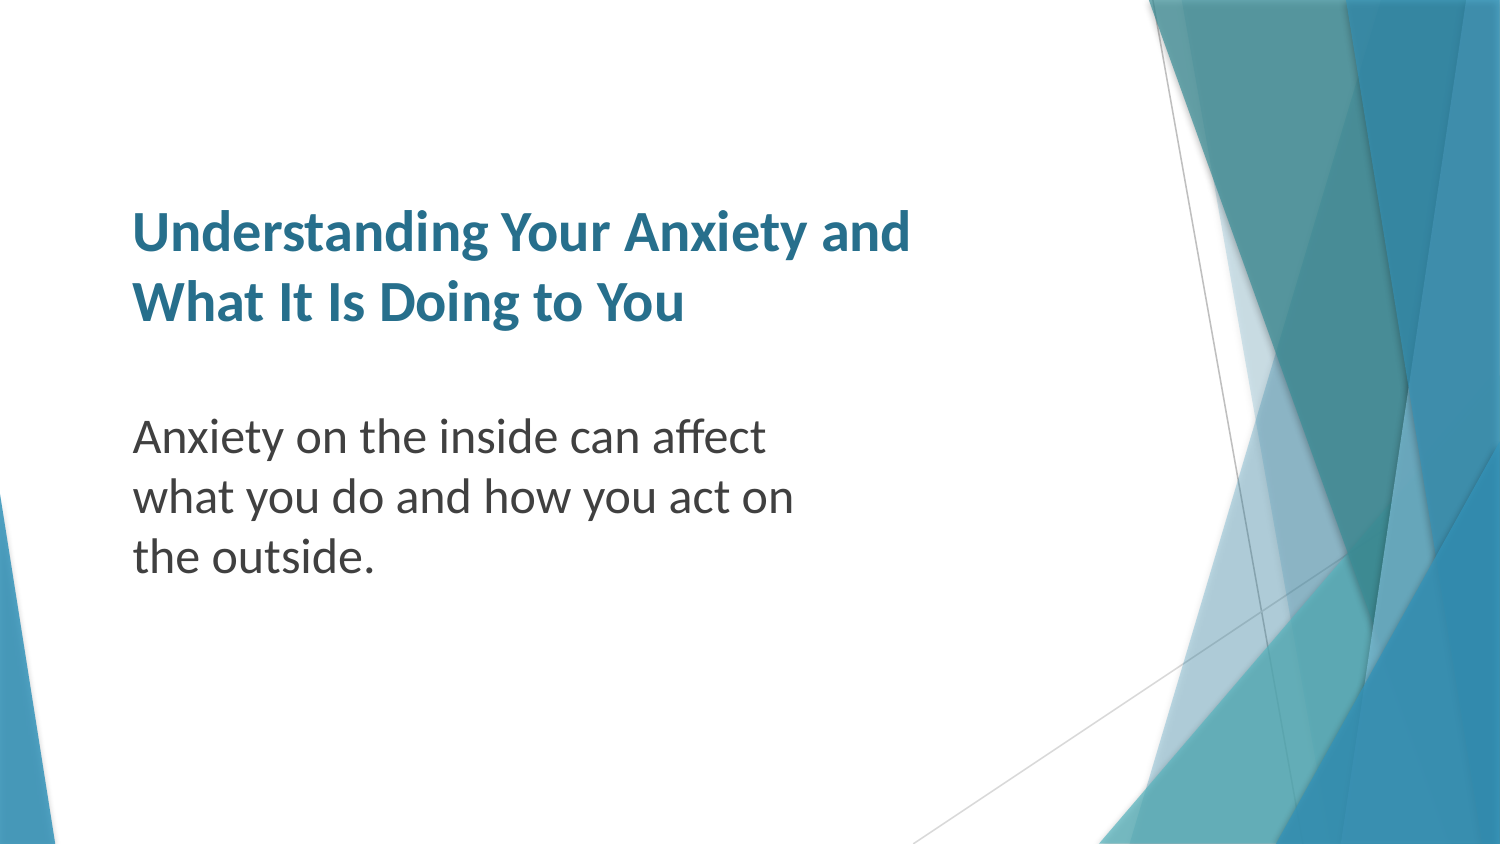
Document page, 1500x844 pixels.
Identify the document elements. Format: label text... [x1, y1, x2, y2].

title Understanding Your Anxiety and What It Is Doing to You [117, 185, 1069, 349]
list Anxiety on the inside can affect what you do and how you act on the outside. [117, 395, 869, 741]
